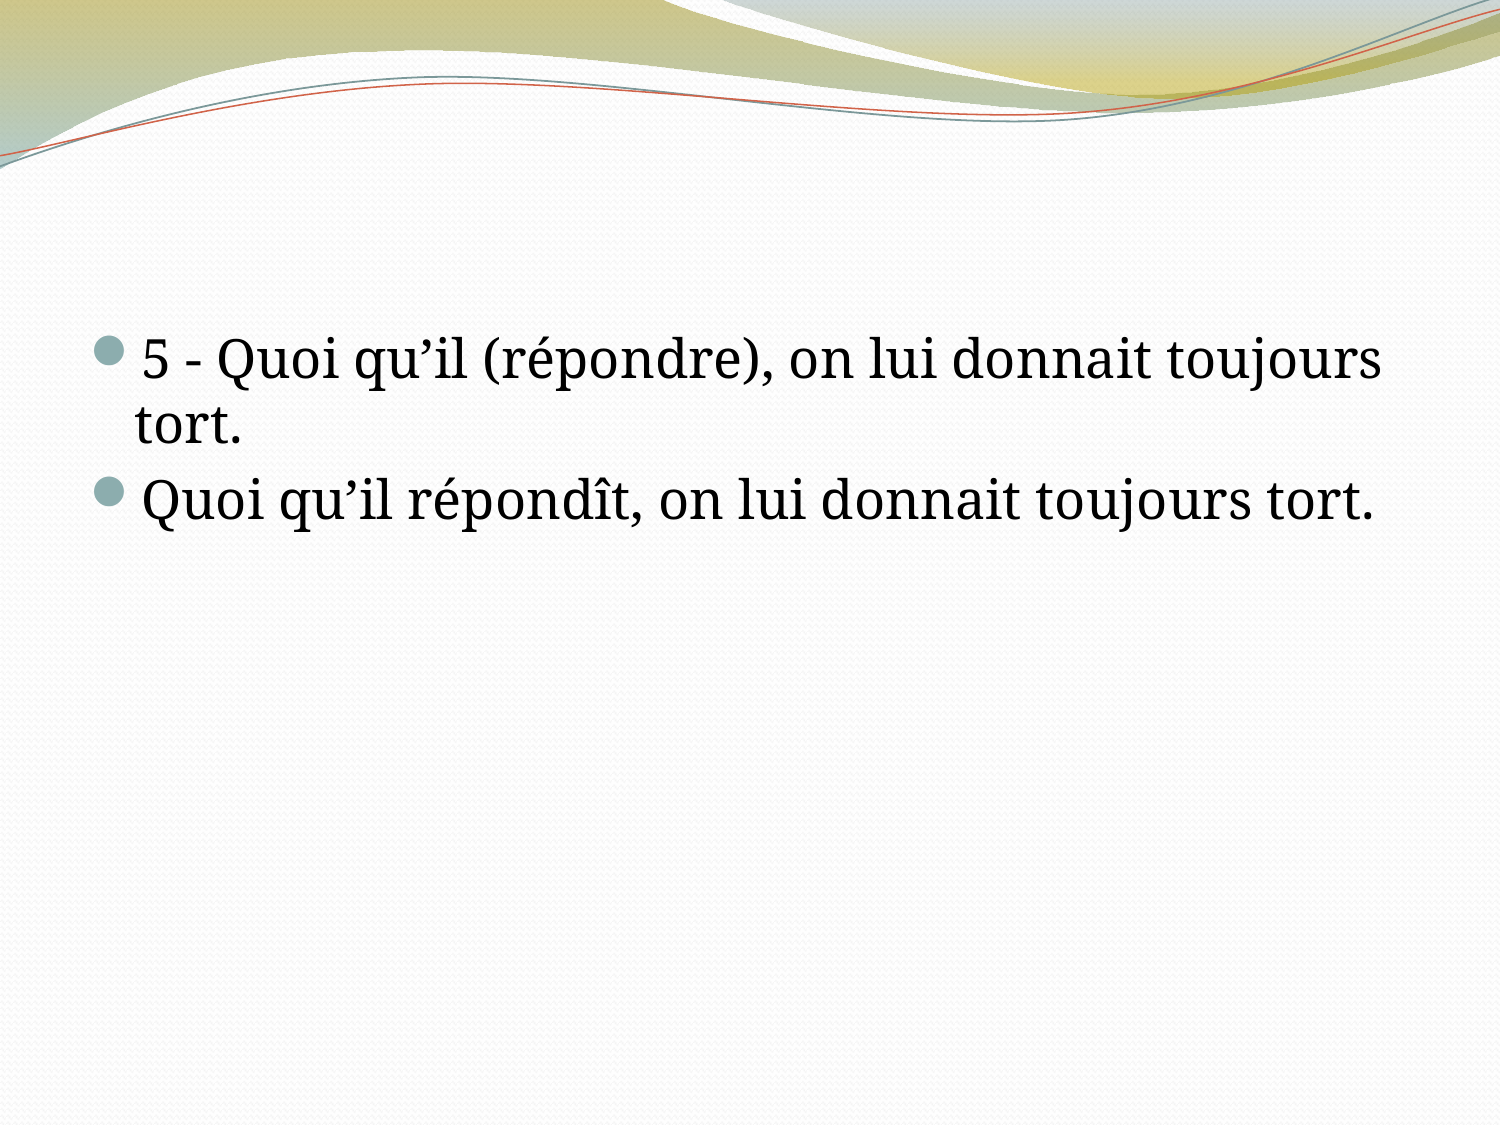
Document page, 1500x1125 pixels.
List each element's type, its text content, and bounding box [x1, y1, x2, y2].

list 5 - Quoi qu’il (répondre), on lui donnait toujours tort. Quoi qu’il répondît, on lui donnait toujours tort. [75, 317, 1425, 1038]
